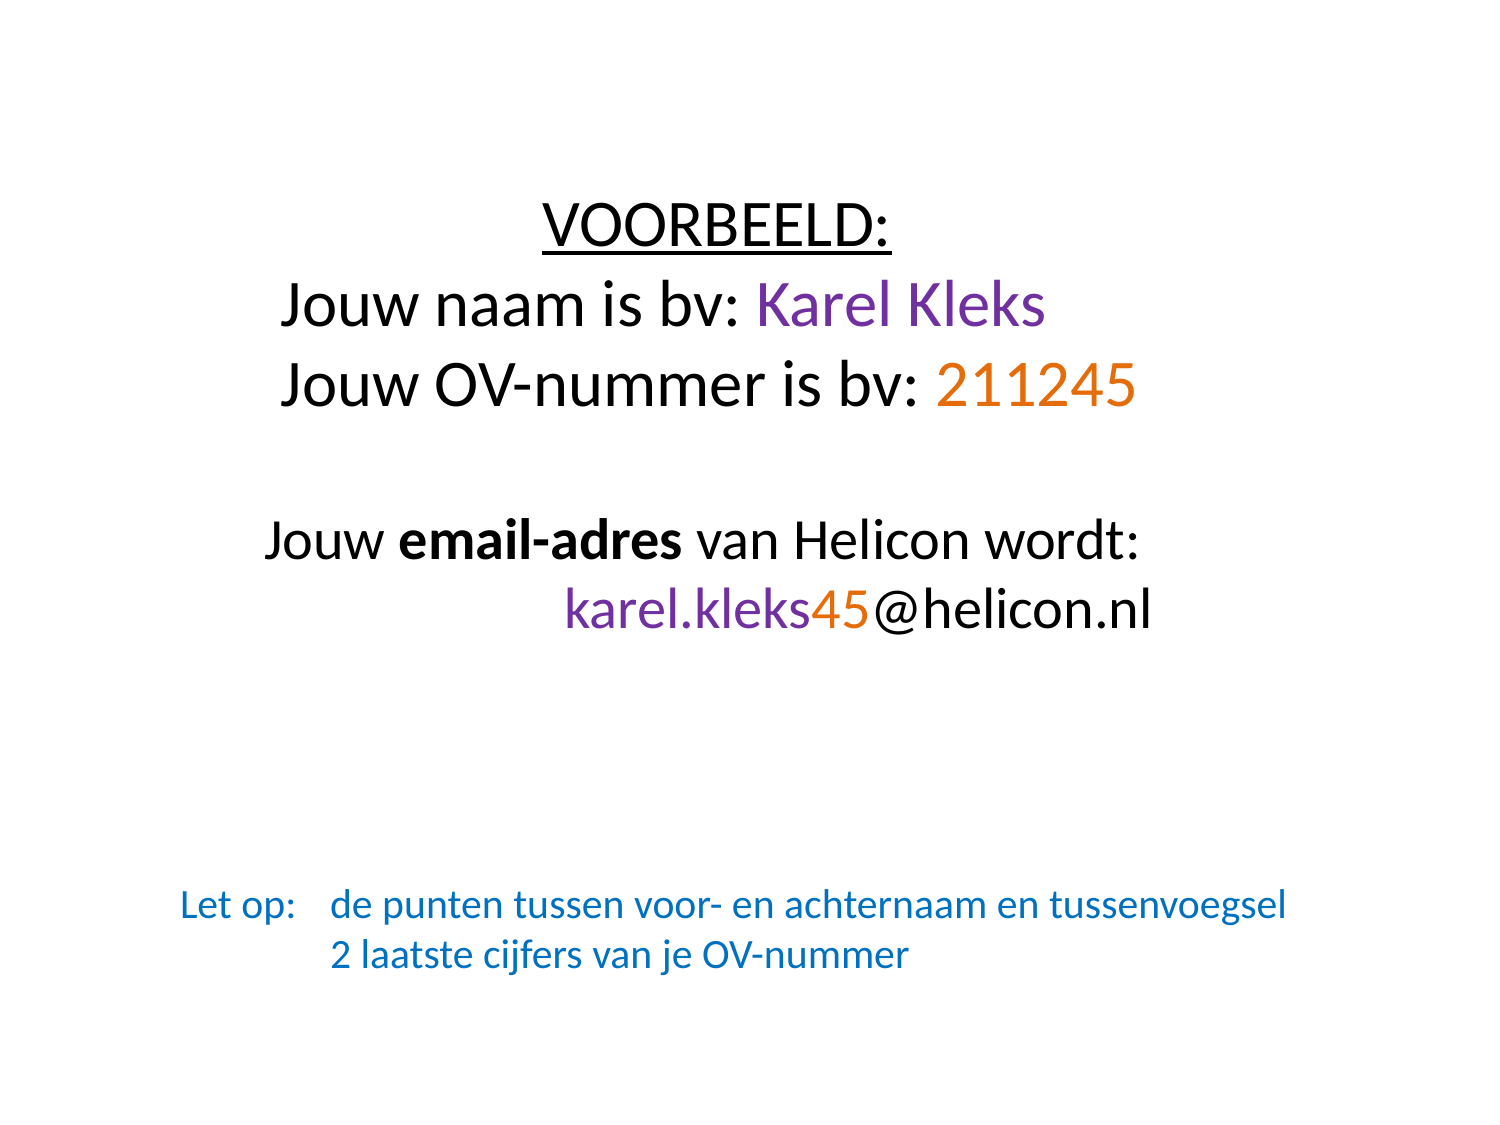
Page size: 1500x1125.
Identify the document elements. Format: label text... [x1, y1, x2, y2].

text_box Jouw email-adres van Helicon wordt: karel.kleks45@helicon.nl [249, 493, 1170, 649]
text_box Let op: de punten tussen voor- en achternaam en tussenvoegsel 2 laatste cijfers van je OV-nummer [165, 869, 1303, 985]
text_box VOORBEELD: Jouw naam is bv: Karel Kleks Jouw OV-nummer is bv: 211245 [266, 172, 1169, 428]
